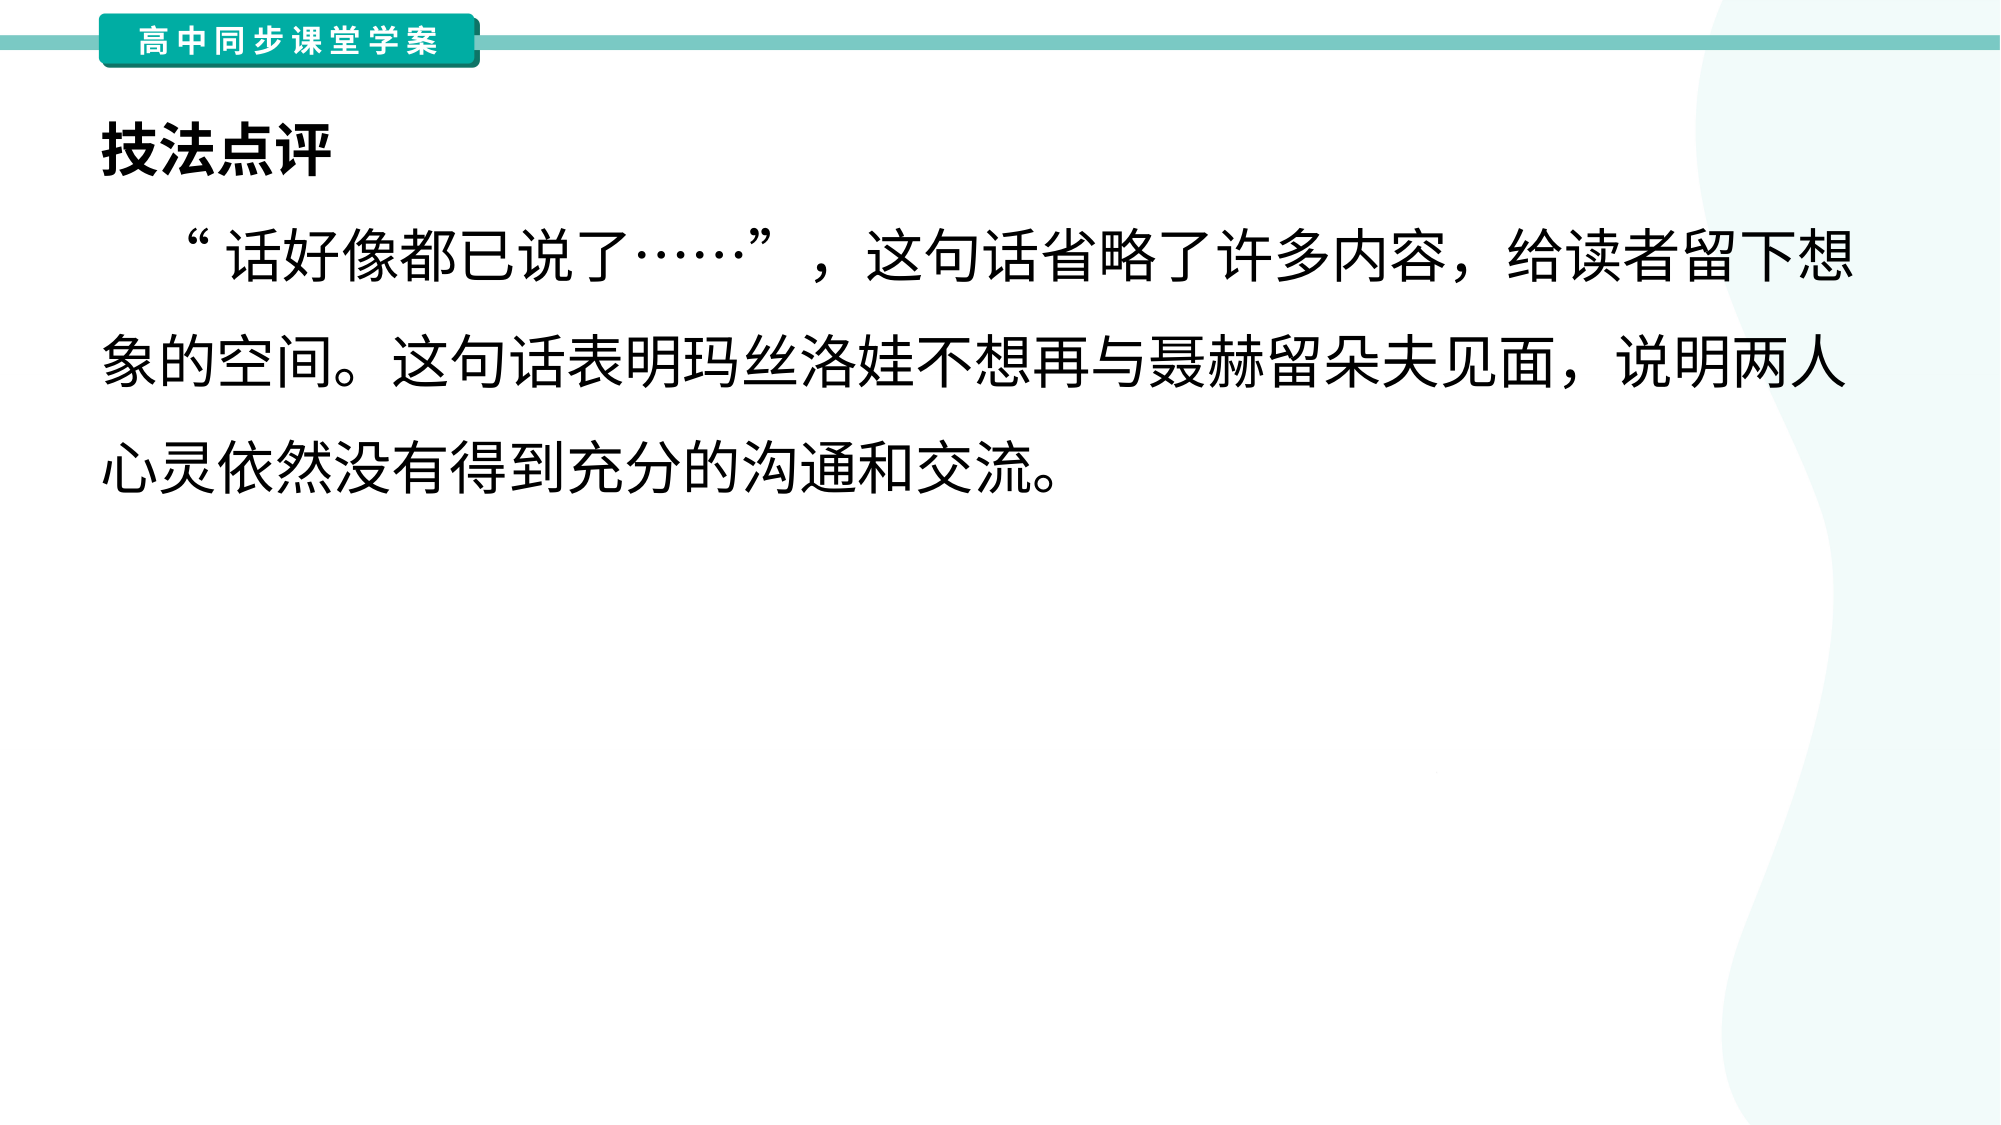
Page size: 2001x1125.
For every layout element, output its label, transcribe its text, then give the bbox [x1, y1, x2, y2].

text_box 技法点评 “话好像都已说了……”，这句话省略了许多内容，给读者留下想 象的空间。这句话表明玛丝洛娃不想再与聂赫留朵夫见面，说明两人 心灵依然没有得到充分的沟通和交流。 [100, 76, 1899, 502]
picture [0, 0, 2000, 1125]
